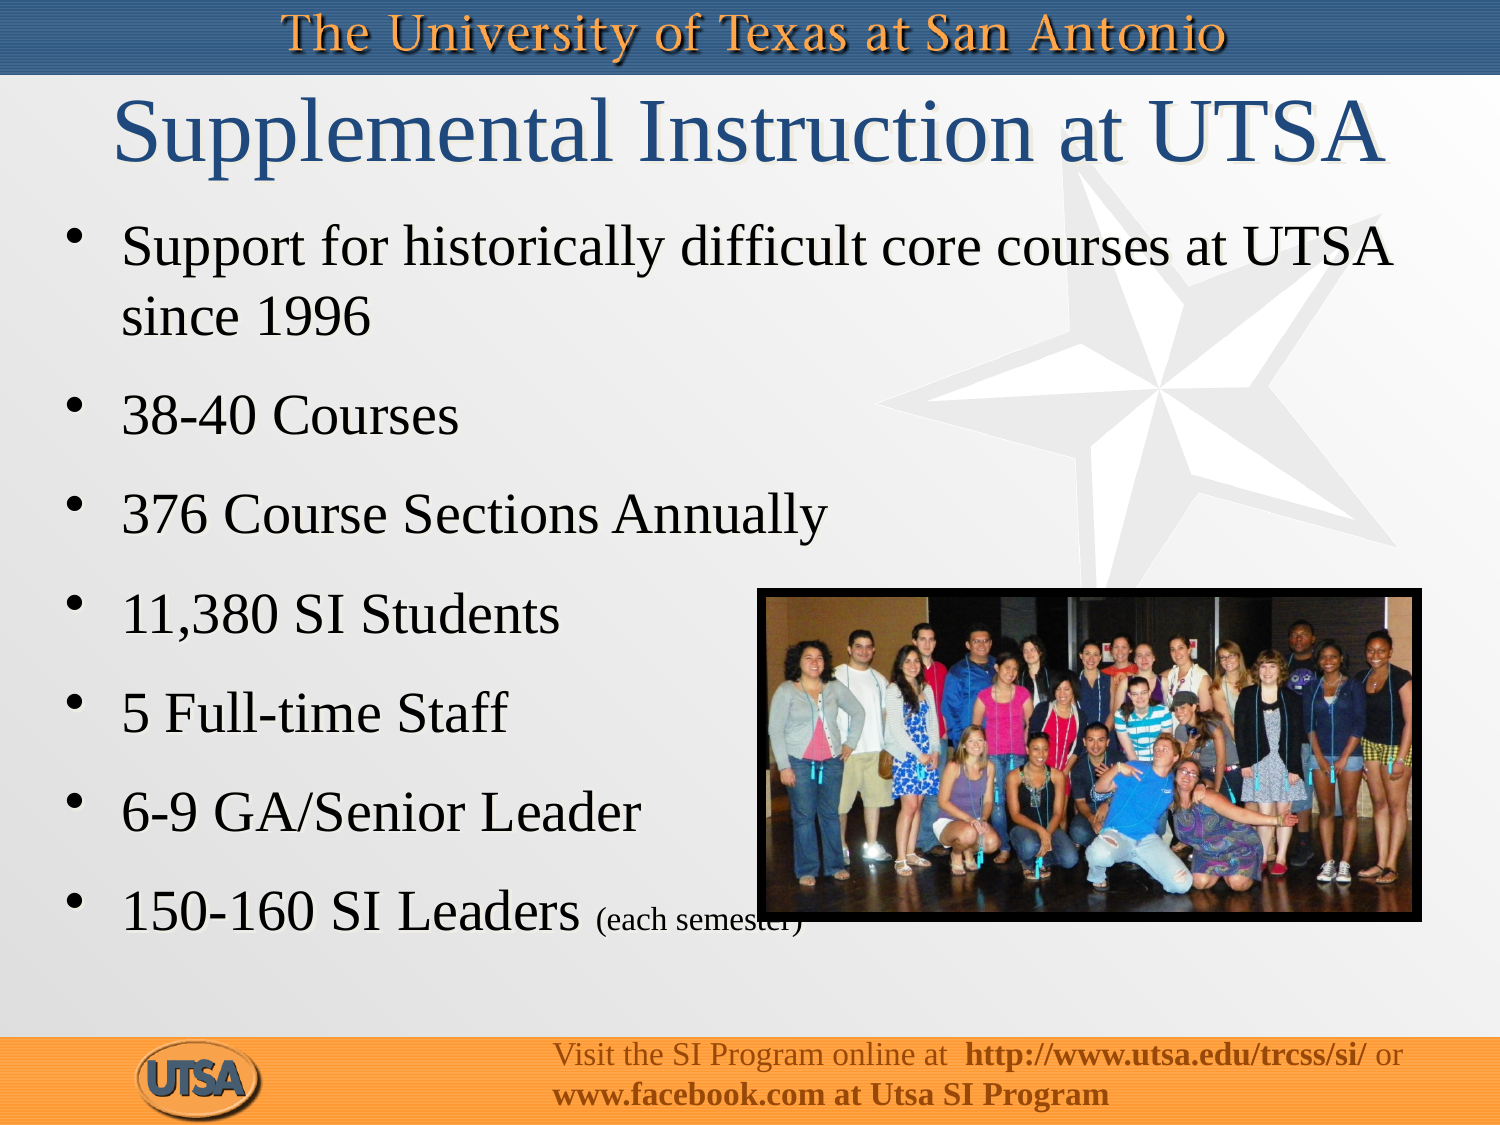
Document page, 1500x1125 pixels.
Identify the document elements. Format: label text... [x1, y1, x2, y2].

picture [0, 1037, 537, 1125]
title Supplemental Instruction at UTSA [62, 62, 1438, 188]
picture [765, 596, 1413, 913]
picture [0, 0, 1500, 75]
text_box Support for historically difficult core courses at UTSA since 1996 38-40 Courses 376 Course Sections Annually 11,380 SI Students 5 Full-time Staff 6-9 GA/Senior Leader 150-160 SI Leaders (each semester) [50, 199, 1438, 1025]
text_box Visit the SI Program online at http://www.utsa.edu/trcss/si/ or www.facebook.com at Utsa SI Program [537, 1024, 1500, 1125]
